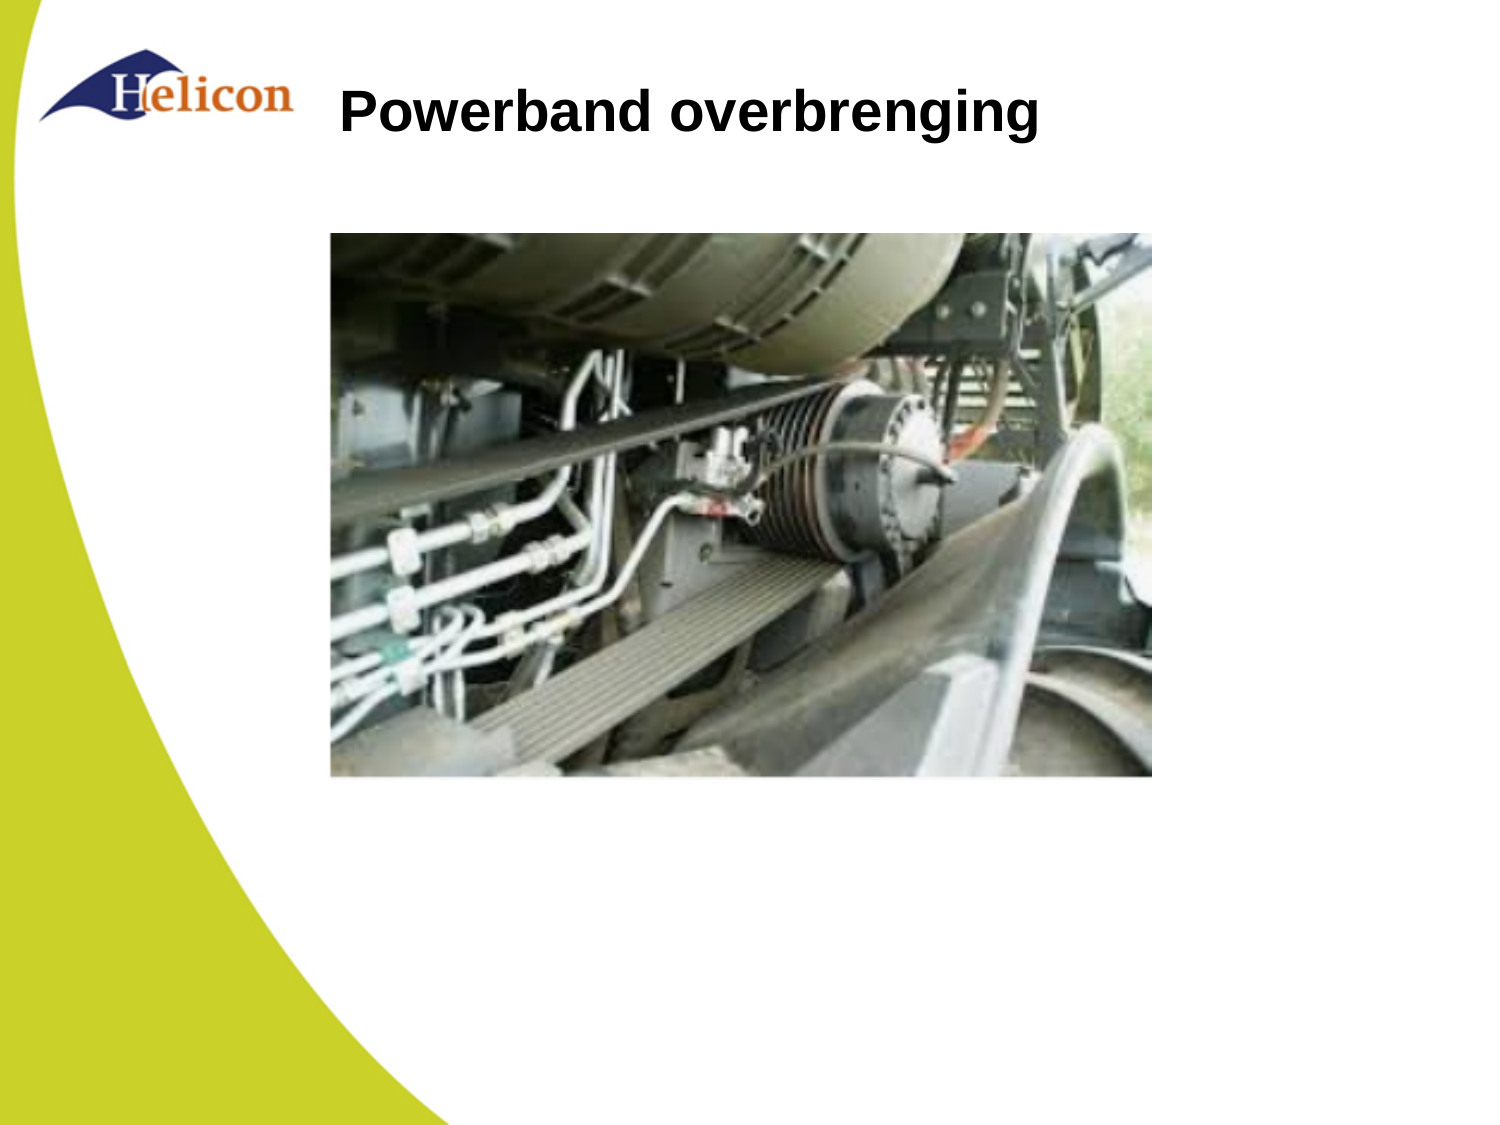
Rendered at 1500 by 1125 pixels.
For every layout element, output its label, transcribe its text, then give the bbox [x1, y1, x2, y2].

picture [0, 0, 1500, 1125]
title Powerband overbrenging [324, 54, 1415, 161]
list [324, 233, 1153, 780]
